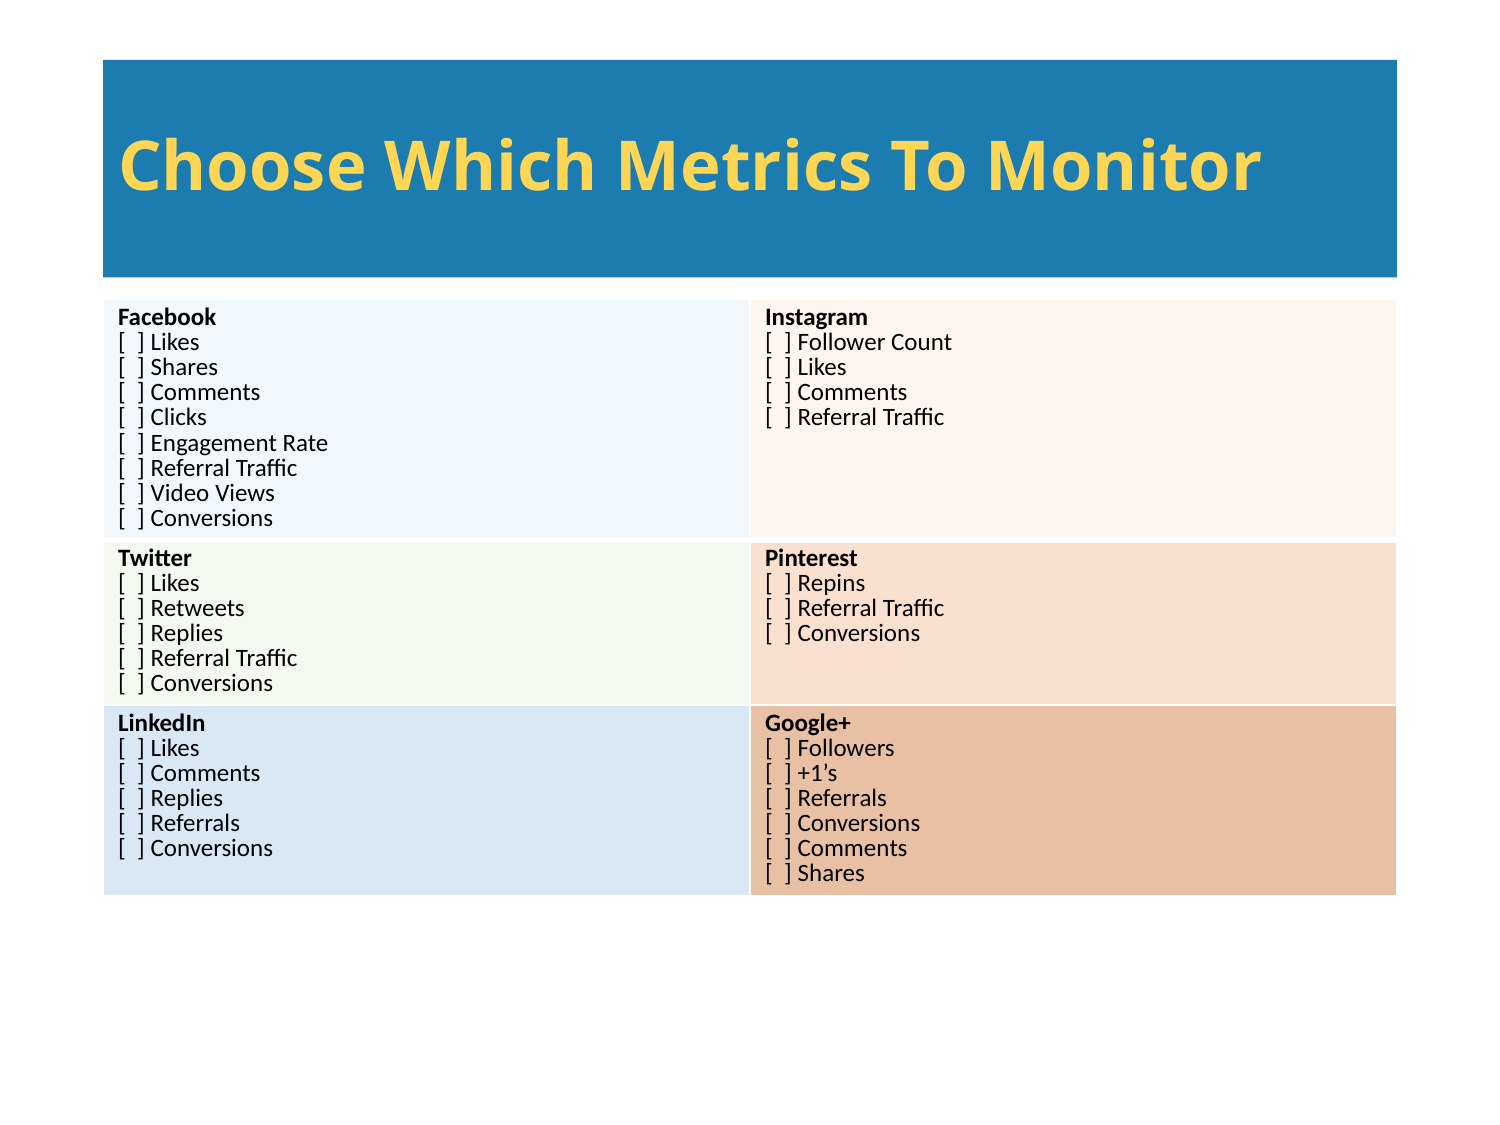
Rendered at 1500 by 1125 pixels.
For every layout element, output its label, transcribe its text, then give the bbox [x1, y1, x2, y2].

table_header Instagram [ ] Follower Count [ ] Likes [ ] Comments [ ] Referral Traffic [751, 300, 1396, 537]
table_cell Pinterest [ ] Repins [ ] Referral Traffic [ ] Conversions [751, 543, 1396, 704]
table_cell Twitter [ ] Likes [ ] Retweets [ ] Replies [ ] Referral Traffic [ ] Conversions [104, 543, 749, 704]
table_header Facebook [ ] Likes [ ] Shares [ ] Comments [ ] Clicks [ ] Engagement Rate [ ] Referral Traffic [ ] Video Views [ ] Conversions [104, 300, 749, 537]
title Choose Which Metrics To Monitor [103, 59, 1397, 278]
table_cell LinkedIn [ ] Likes [ ] Comments [ ] Replies [ ] Referrals [ ] Conversions [104, 706, 749, 895]
table_cell Google+ [ ] Followers [ ] +1’s [ ] Referrals [ ] Conversions [ ] Comments [ ] Shares [751, 706, 1396, 895]
